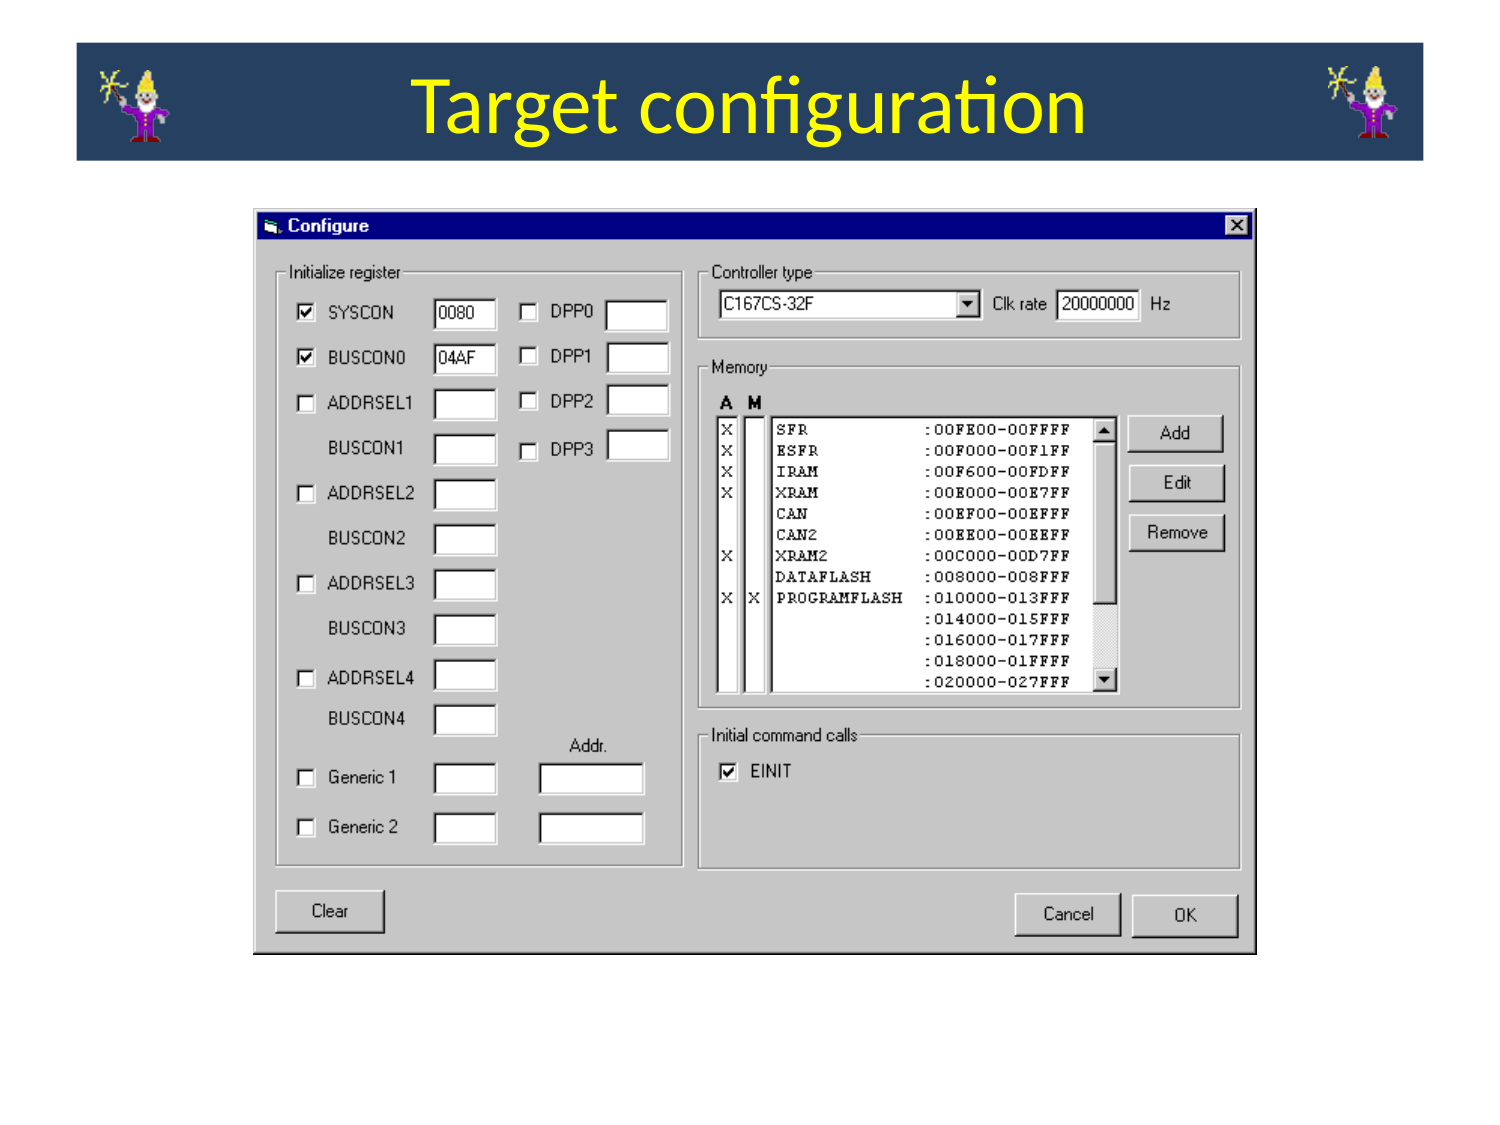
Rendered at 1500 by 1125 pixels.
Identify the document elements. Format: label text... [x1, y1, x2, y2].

title Target configuration [75, 42, 1425, 159]
picture [253, 207, 1258, 955]
